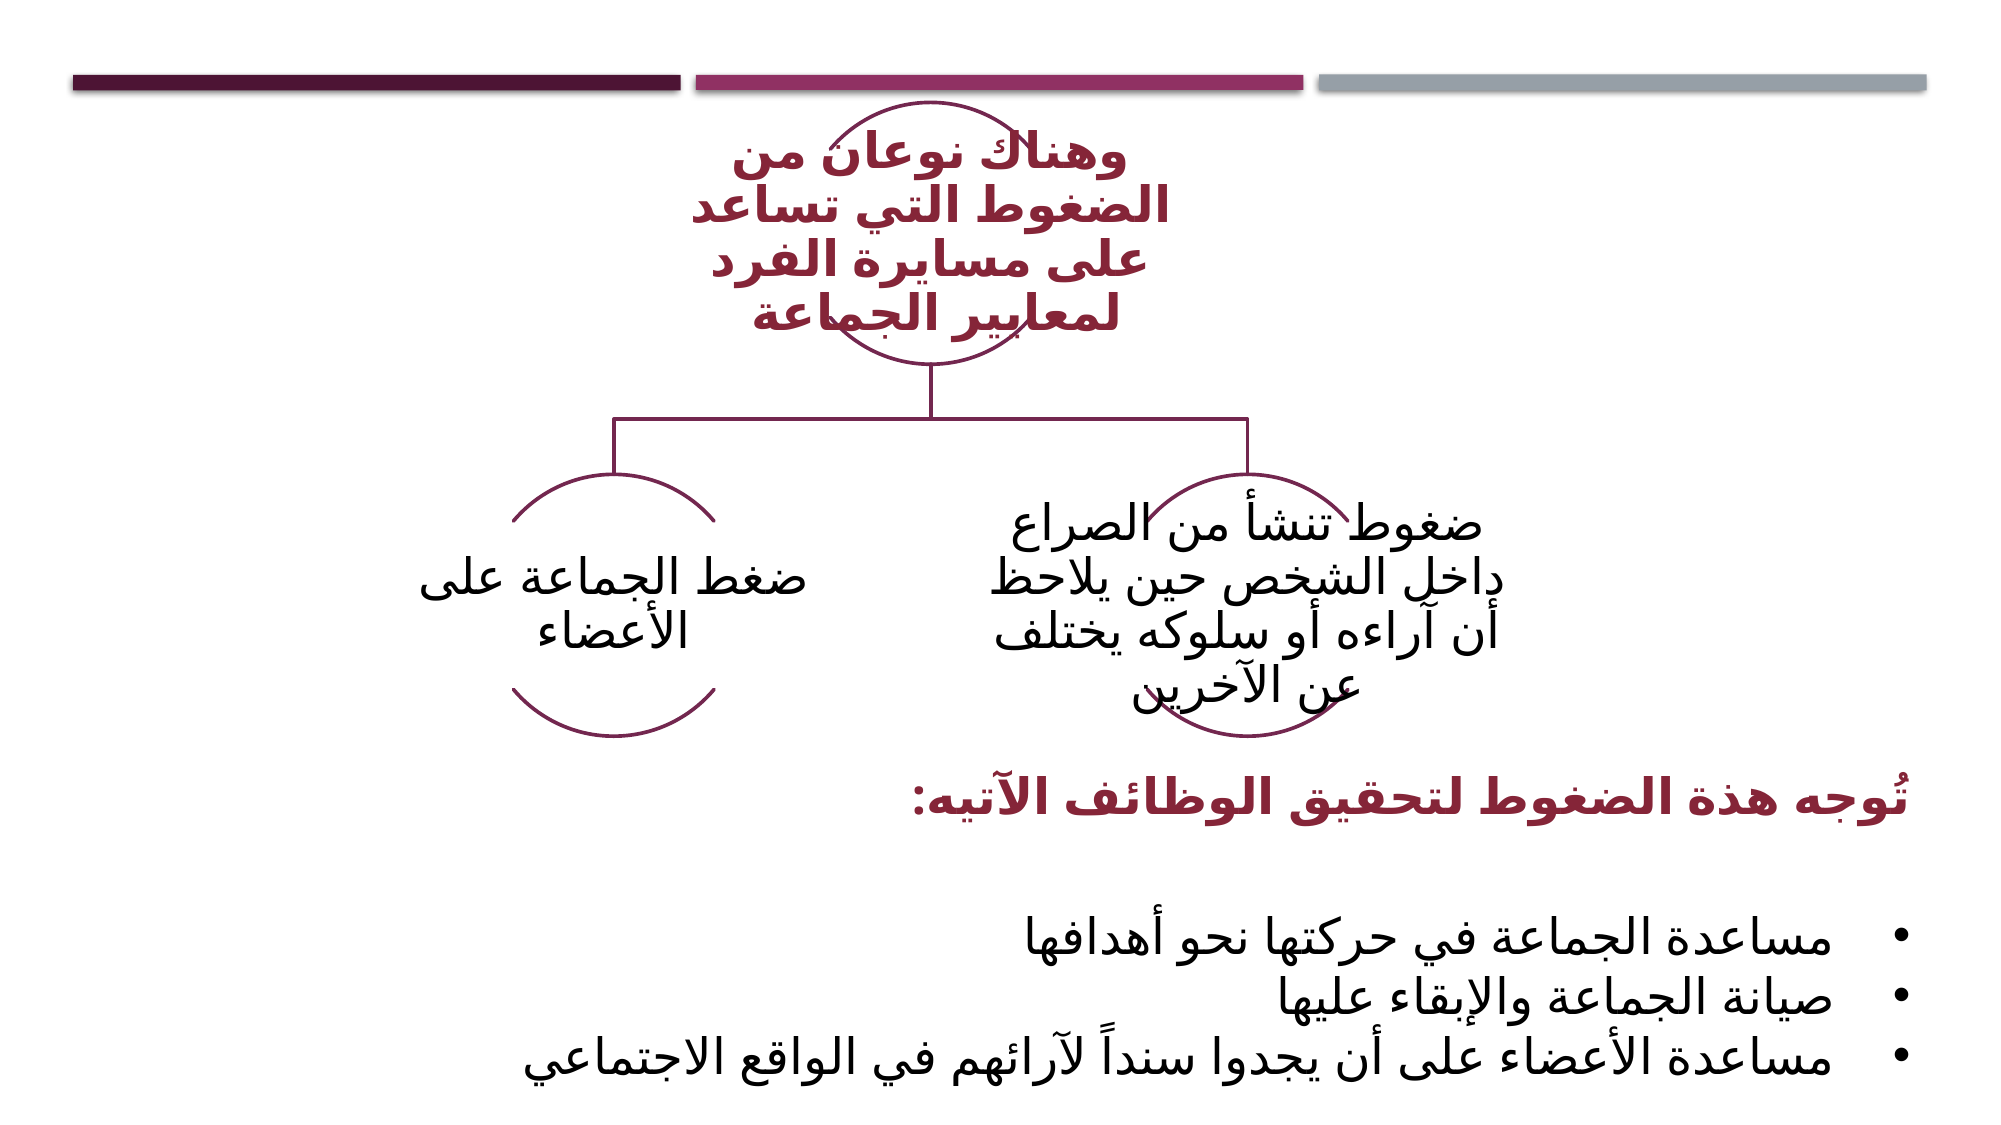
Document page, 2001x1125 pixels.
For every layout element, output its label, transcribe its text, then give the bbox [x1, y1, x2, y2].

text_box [258, 101, 1603, 737]
text_box تُوجه هذة الضغوط لتحقيق الوظائف الآتيه: مساعدة الجماعة في حركتها نحو أهدافها صيانة الجماعة والإبقاء عليها مساعدة الأعضاء على أن يجدوا سنداً لآرائهم في الواقع الاجتماعي [327, 756, 1925, 1092]
